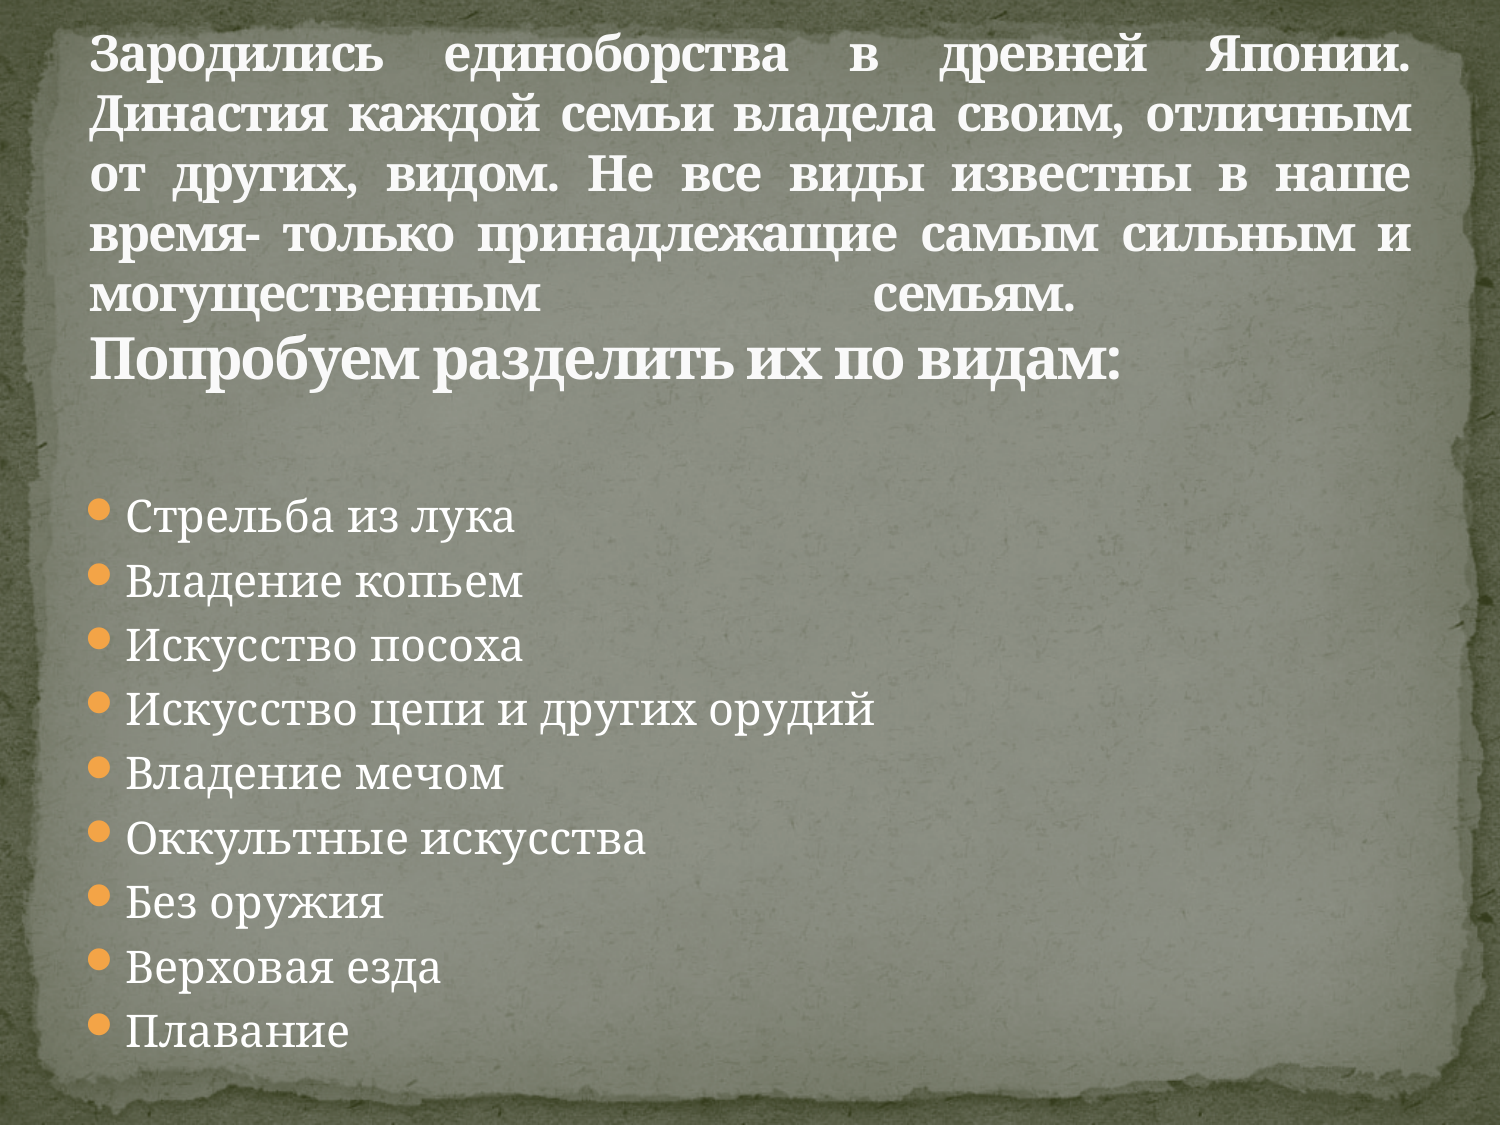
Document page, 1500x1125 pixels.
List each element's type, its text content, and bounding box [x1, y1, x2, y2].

list Стрельба из лука Владение копьем Искусство посоха Искусство цепи и других орудий Владение мечом Оккультные искусства Без оружия Верховая езда Плавание [70, 480, 1421, 1071]
title Зародились единоборства в древней Японии. Династия каждой семьи владела своим, отличным от других, видом. Не все виды известны в наше время- только принадлежащие самым сильным и могущественным семьям. Попробуем разделить их по видам: [74, 24, 1425, 399]
